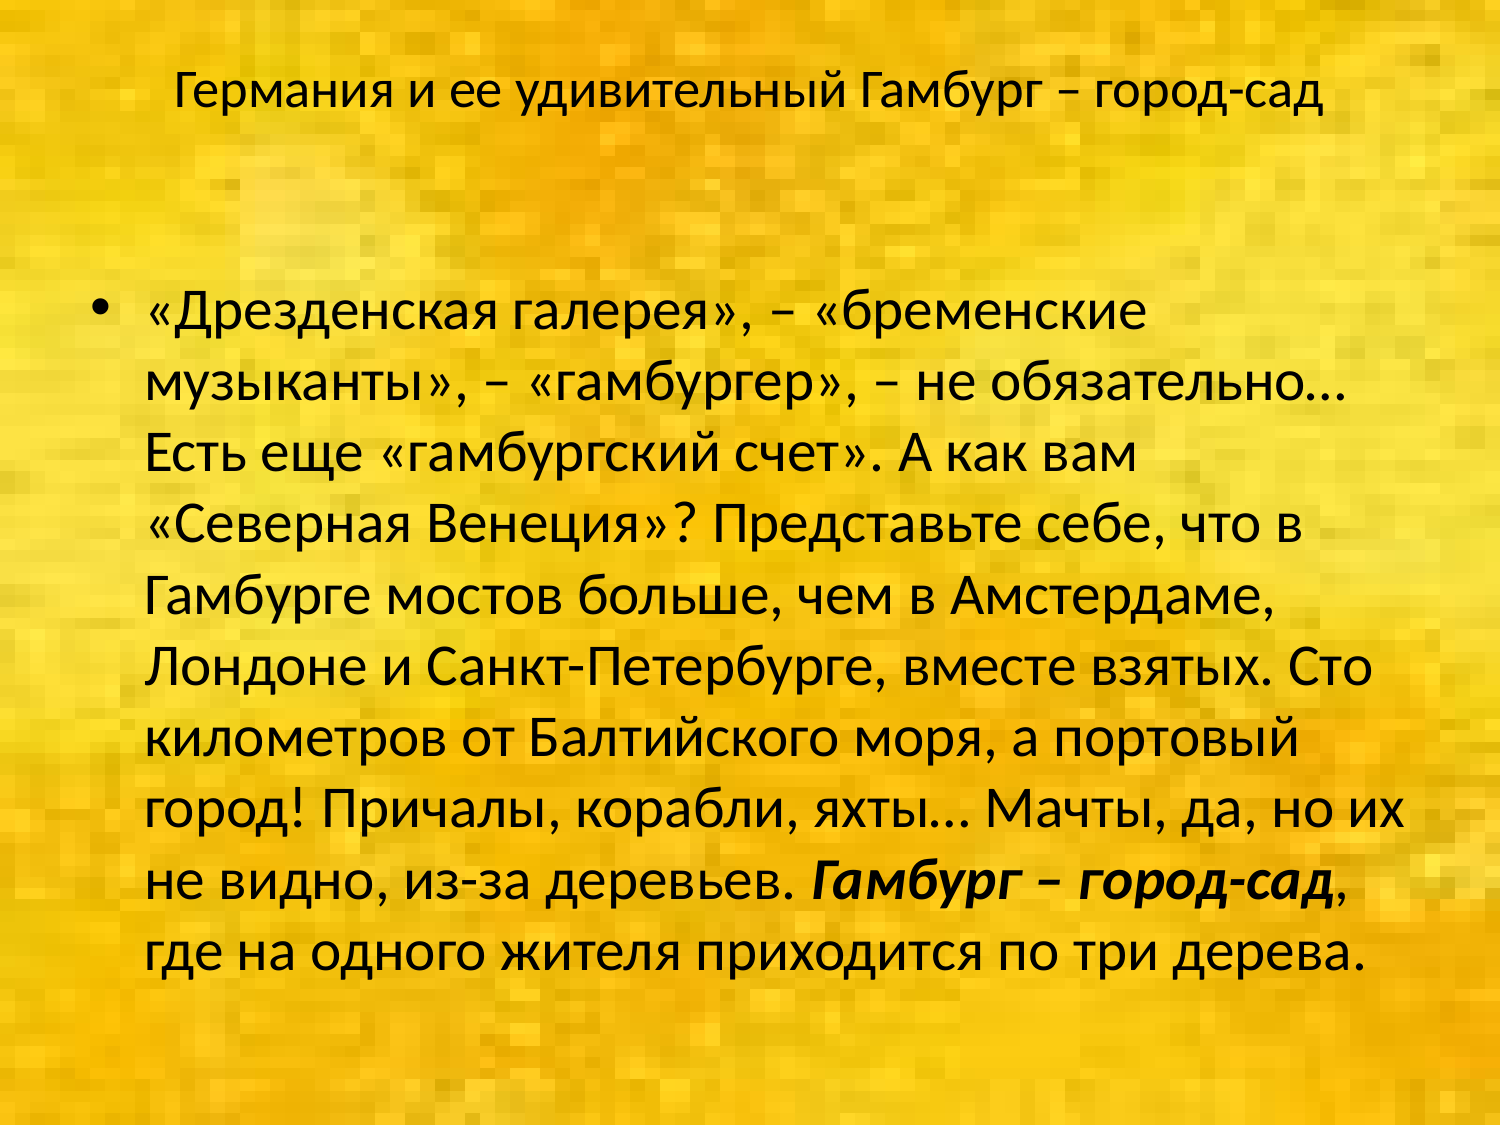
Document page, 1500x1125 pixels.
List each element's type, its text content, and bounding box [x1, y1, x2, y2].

picture [0, 0, 1500, 1125]
title Германия и ее удивительный Гамбург – город-сад [75, 45, 1425, 233]
list «Дрезденская галерея», – «бременские музыканты», – «гамбургер», – не обязательно… Есть еще «гамбургский счет». А как вам «Северная Венеция»? Представьте себе, что в Гамбурге мостов больше, чем в Амстердаме, Лондоне и Санкт-Петербурге, вместе взятых. Сто километров от Балтийского моря, а портовый город! Причалы, корабли, яхты… Мачты, да, но их не видно, из-за деревьев. Гамбург – город-сад, где на одного жителя приходится по три дерева. [75, 262, 1425, 1005]
